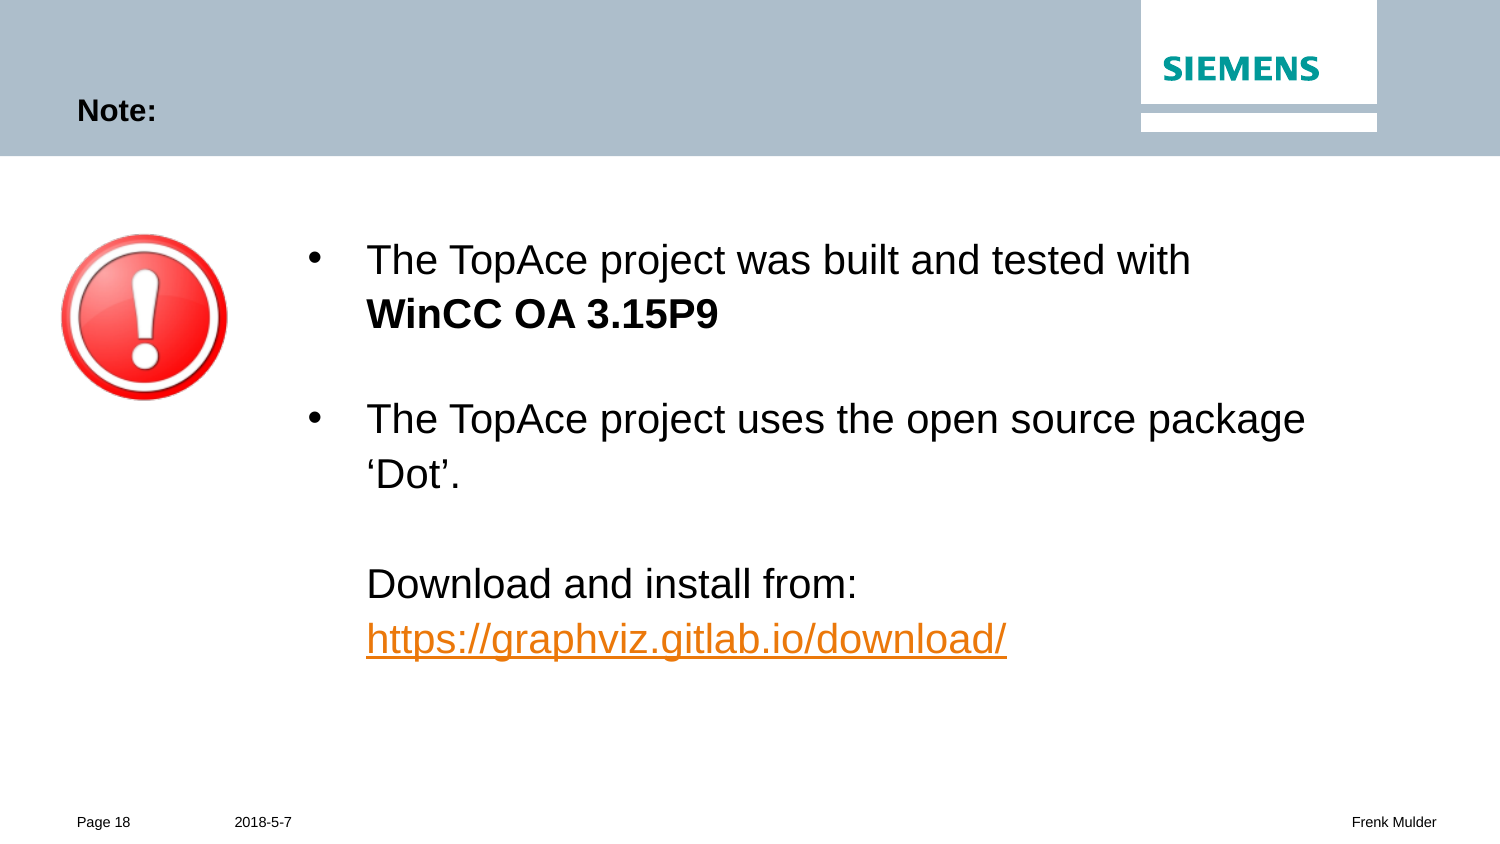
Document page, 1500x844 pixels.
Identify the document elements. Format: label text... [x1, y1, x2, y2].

picture [48, 221, 239, 412]
title Note: [0, 0, 1500, 157]
text_box The TopAce project was built and tested with WinCC OA 3.15P9 The TopAce project uses the open source package ‘Dot’. Download and install from: https://graphviz.gitlab.io/download/ [307, 227, 1400, 773]
